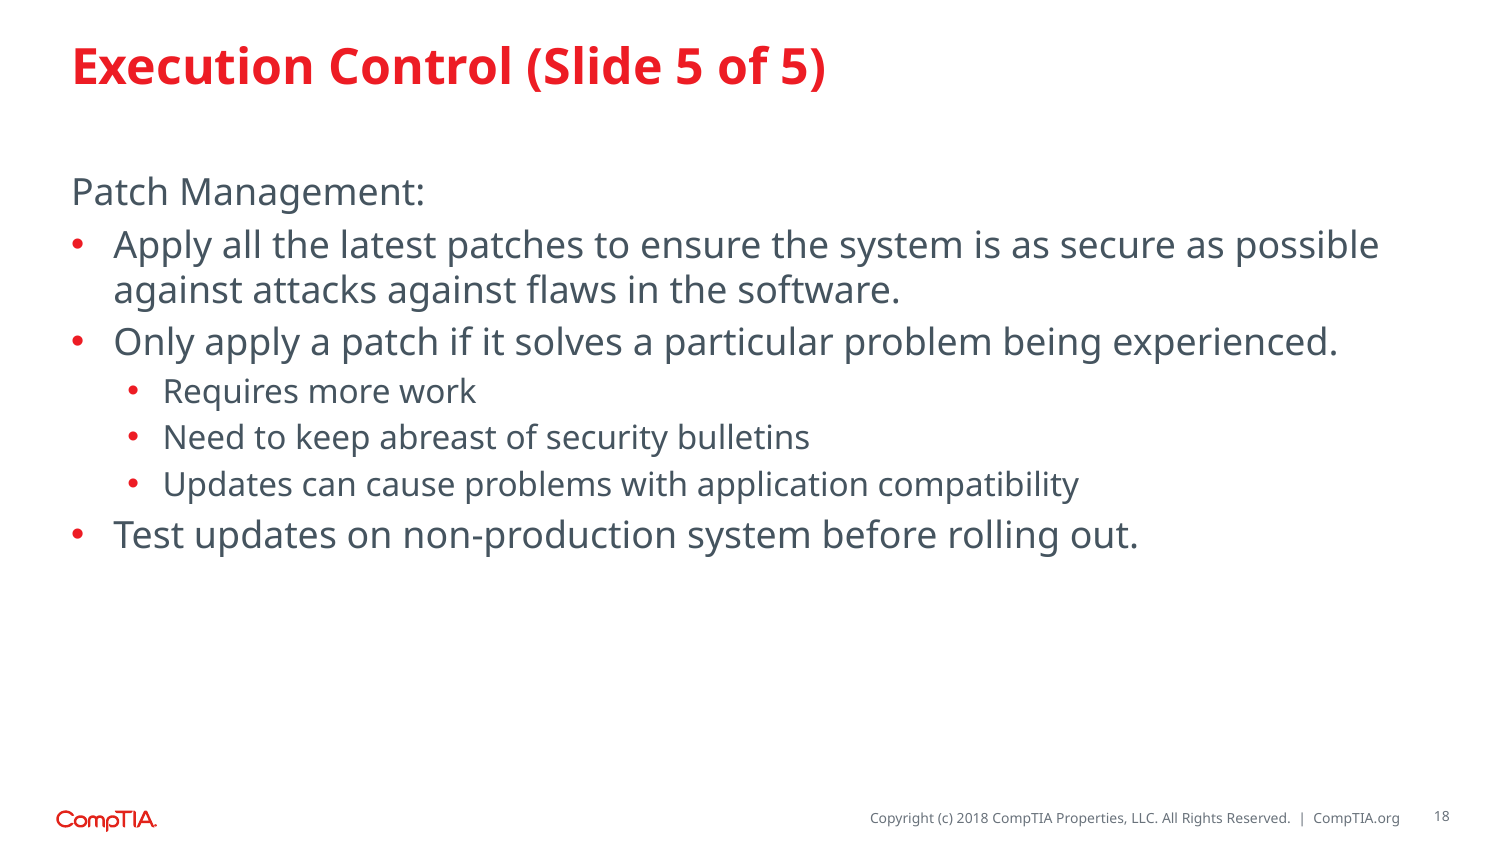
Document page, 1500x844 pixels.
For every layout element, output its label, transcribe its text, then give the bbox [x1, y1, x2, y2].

title Execution Control (Slide 5 of 5) [56, 12, 1444, 117]
list Patch Management: Apply all the latest patches to ensure the system is as secure as possible against attacks against flaws in the software. Only apply a patch if it solves a particular problem being experienced. Requires more work Need to keep abreast of security bulletins Updates can cause problems with application compatibility Test updates on non-production system before rolling out. [56, 160, 1444, 746]
slide_number 18 [1407, 800, 1450, 835]
